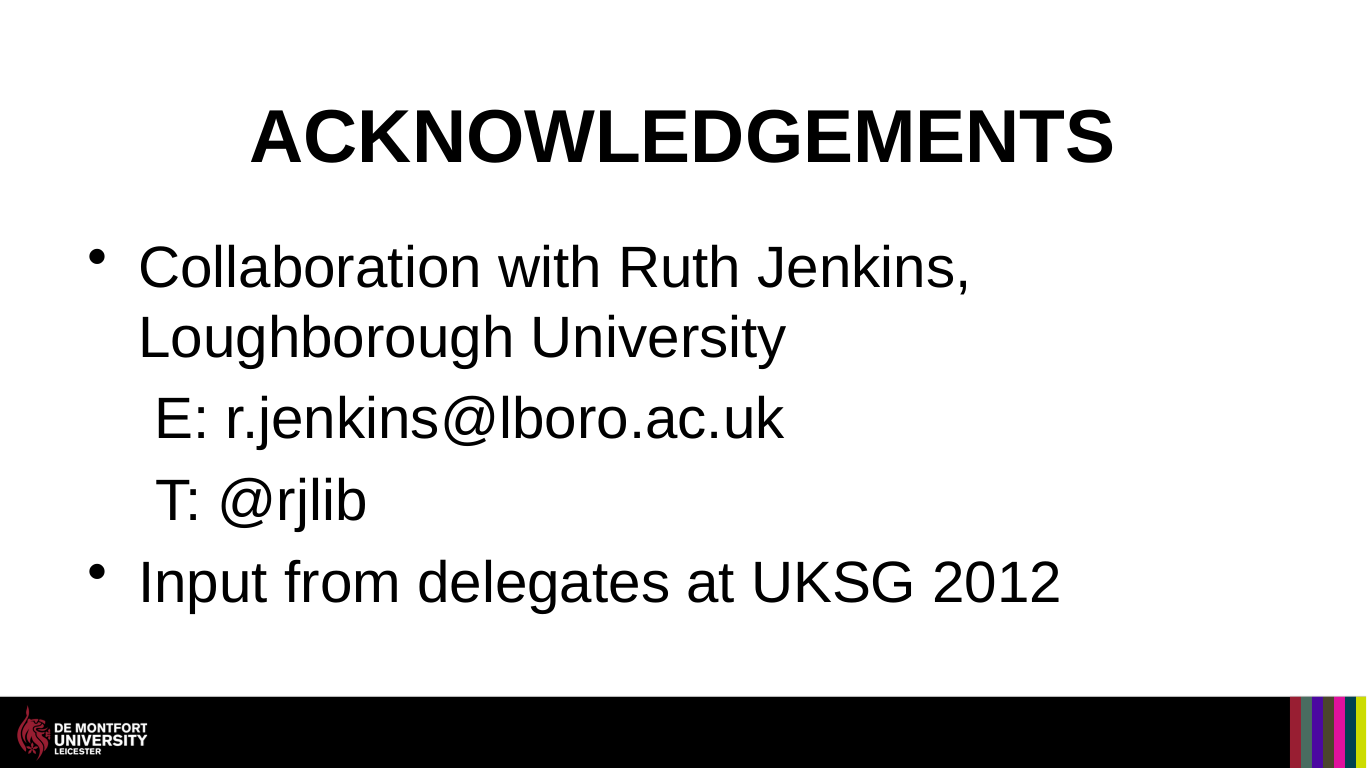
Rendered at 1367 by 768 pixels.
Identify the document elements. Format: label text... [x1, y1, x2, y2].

title acknowledgements [73, 67, 1293, 197]
picture [0, 0, 1367, 768]
list Collaboration with Ruth Jenkins, Loughborough University E: r.jenkins@lboro.ac.uk T: @rjlib Input from delegates at UKSG 2012 [73, 221, 1293, 683]
